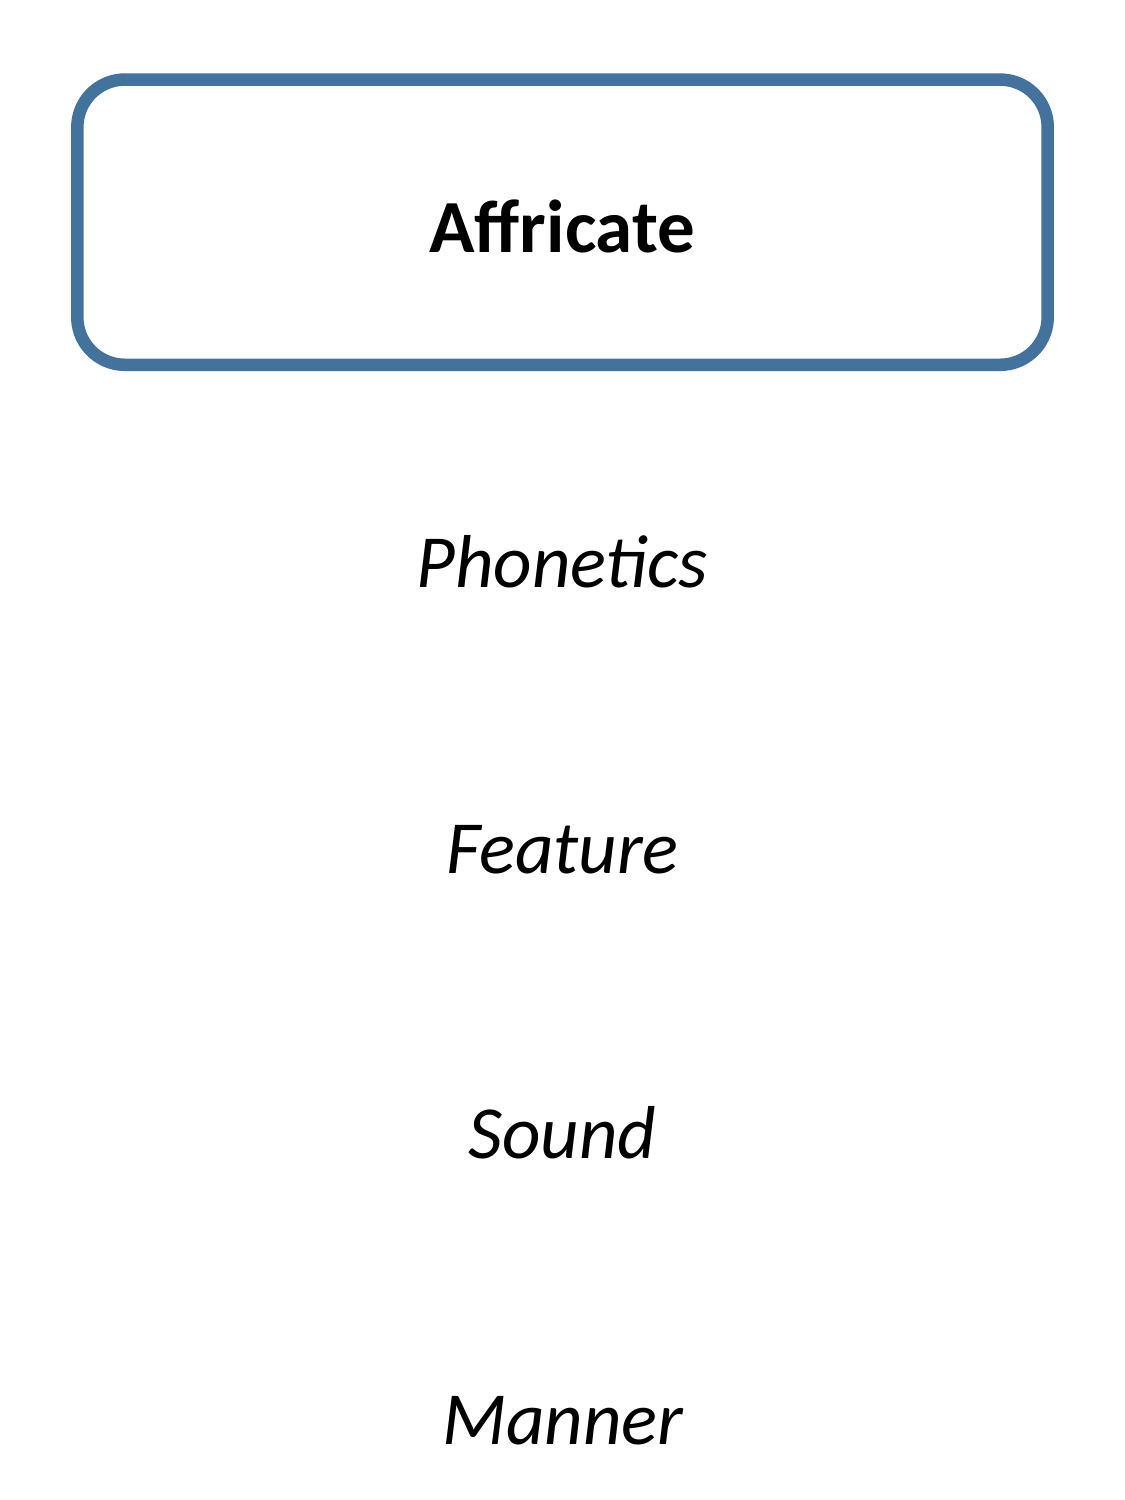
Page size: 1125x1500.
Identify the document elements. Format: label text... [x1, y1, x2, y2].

list Phonetics Feature Sound Manner [77, 399, 1048, 1352]
text_box Affricate [76, 78, 1049, 366]
